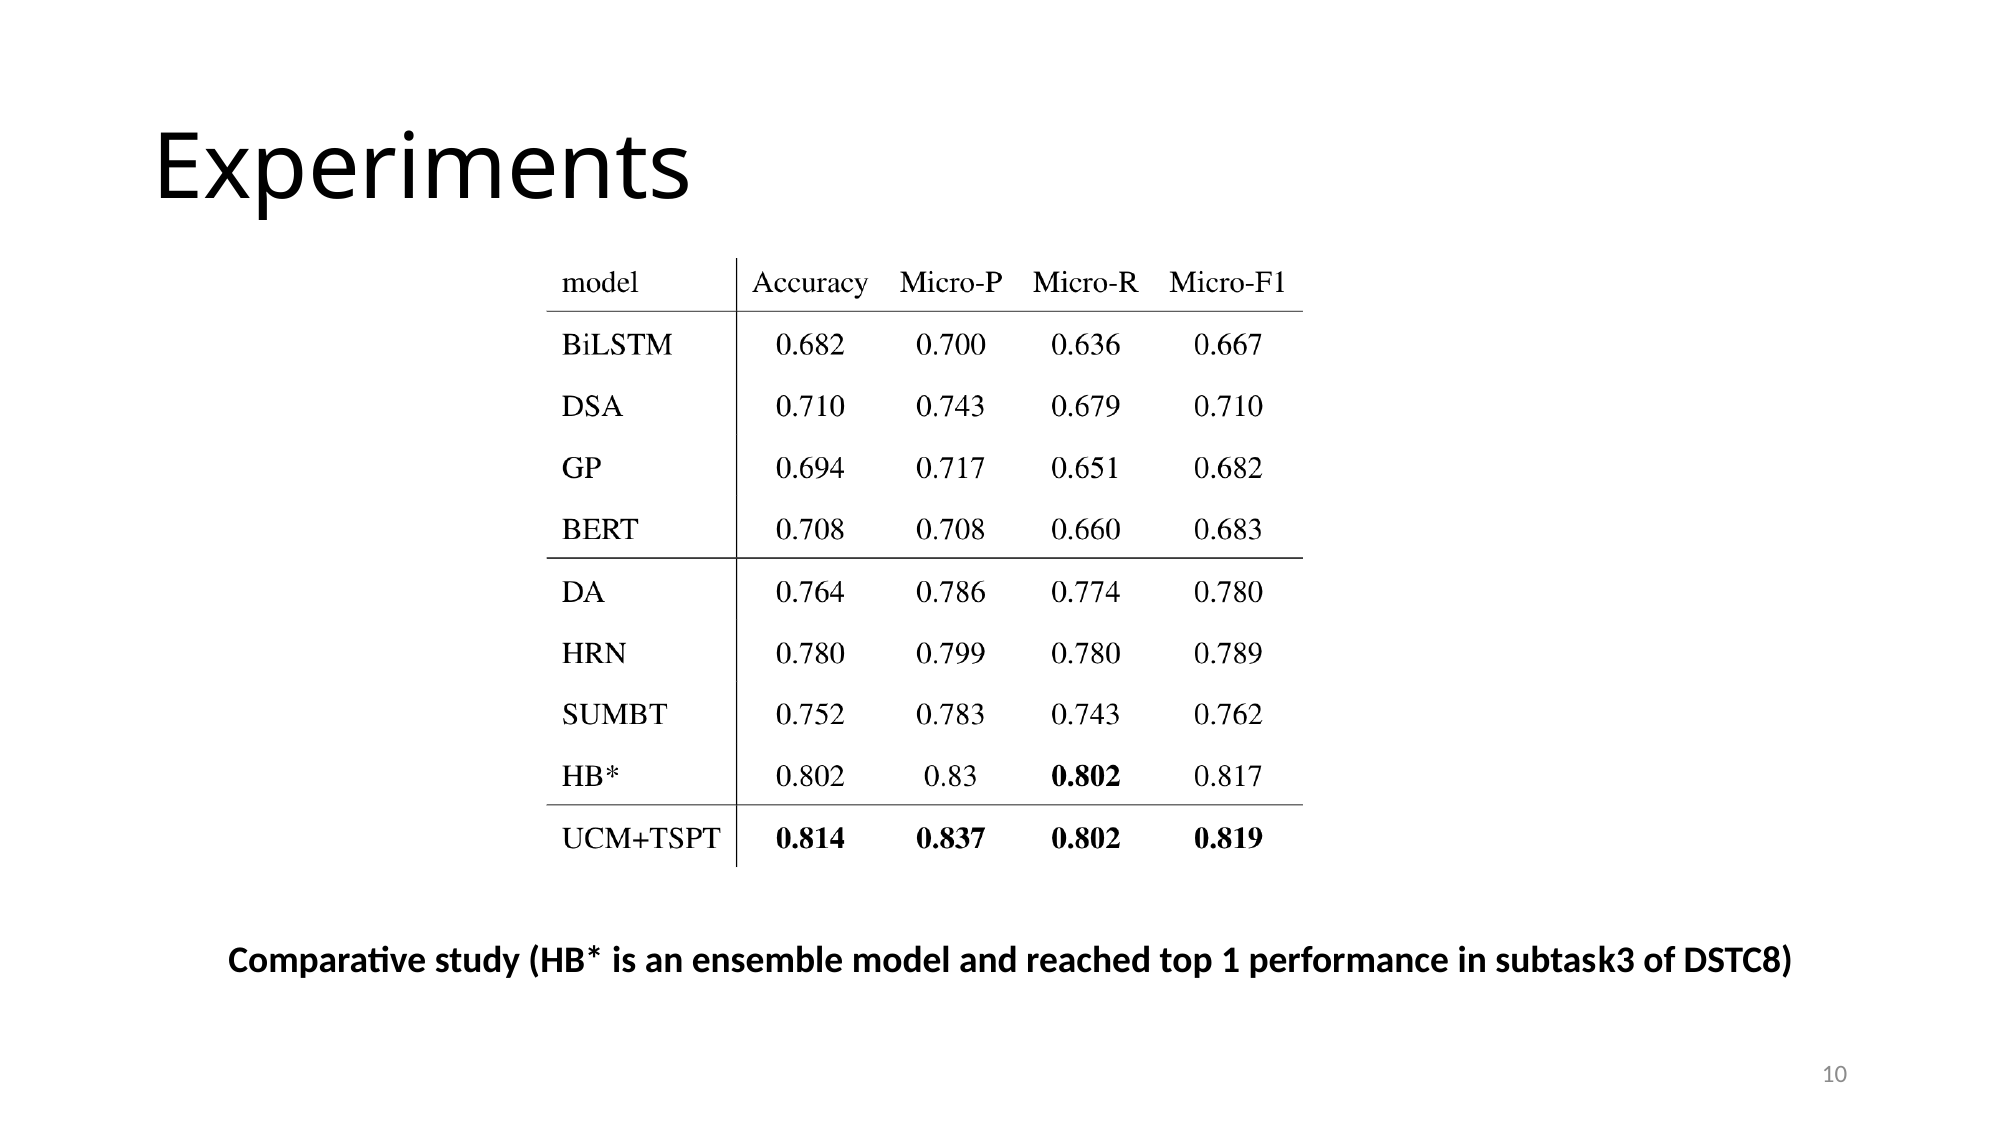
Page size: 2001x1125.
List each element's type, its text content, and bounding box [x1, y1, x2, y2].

slide_number 10 [1412, 1042, 1863, 1103]
title Experiments [137, 59, 1863, 278]
text_box Comparative study (HB* is an ensemble model and reached top 1 performance in subtask3 of DSTC8) [219, 926, 1863, 988]
picture [322, 258, 1519, 878]
